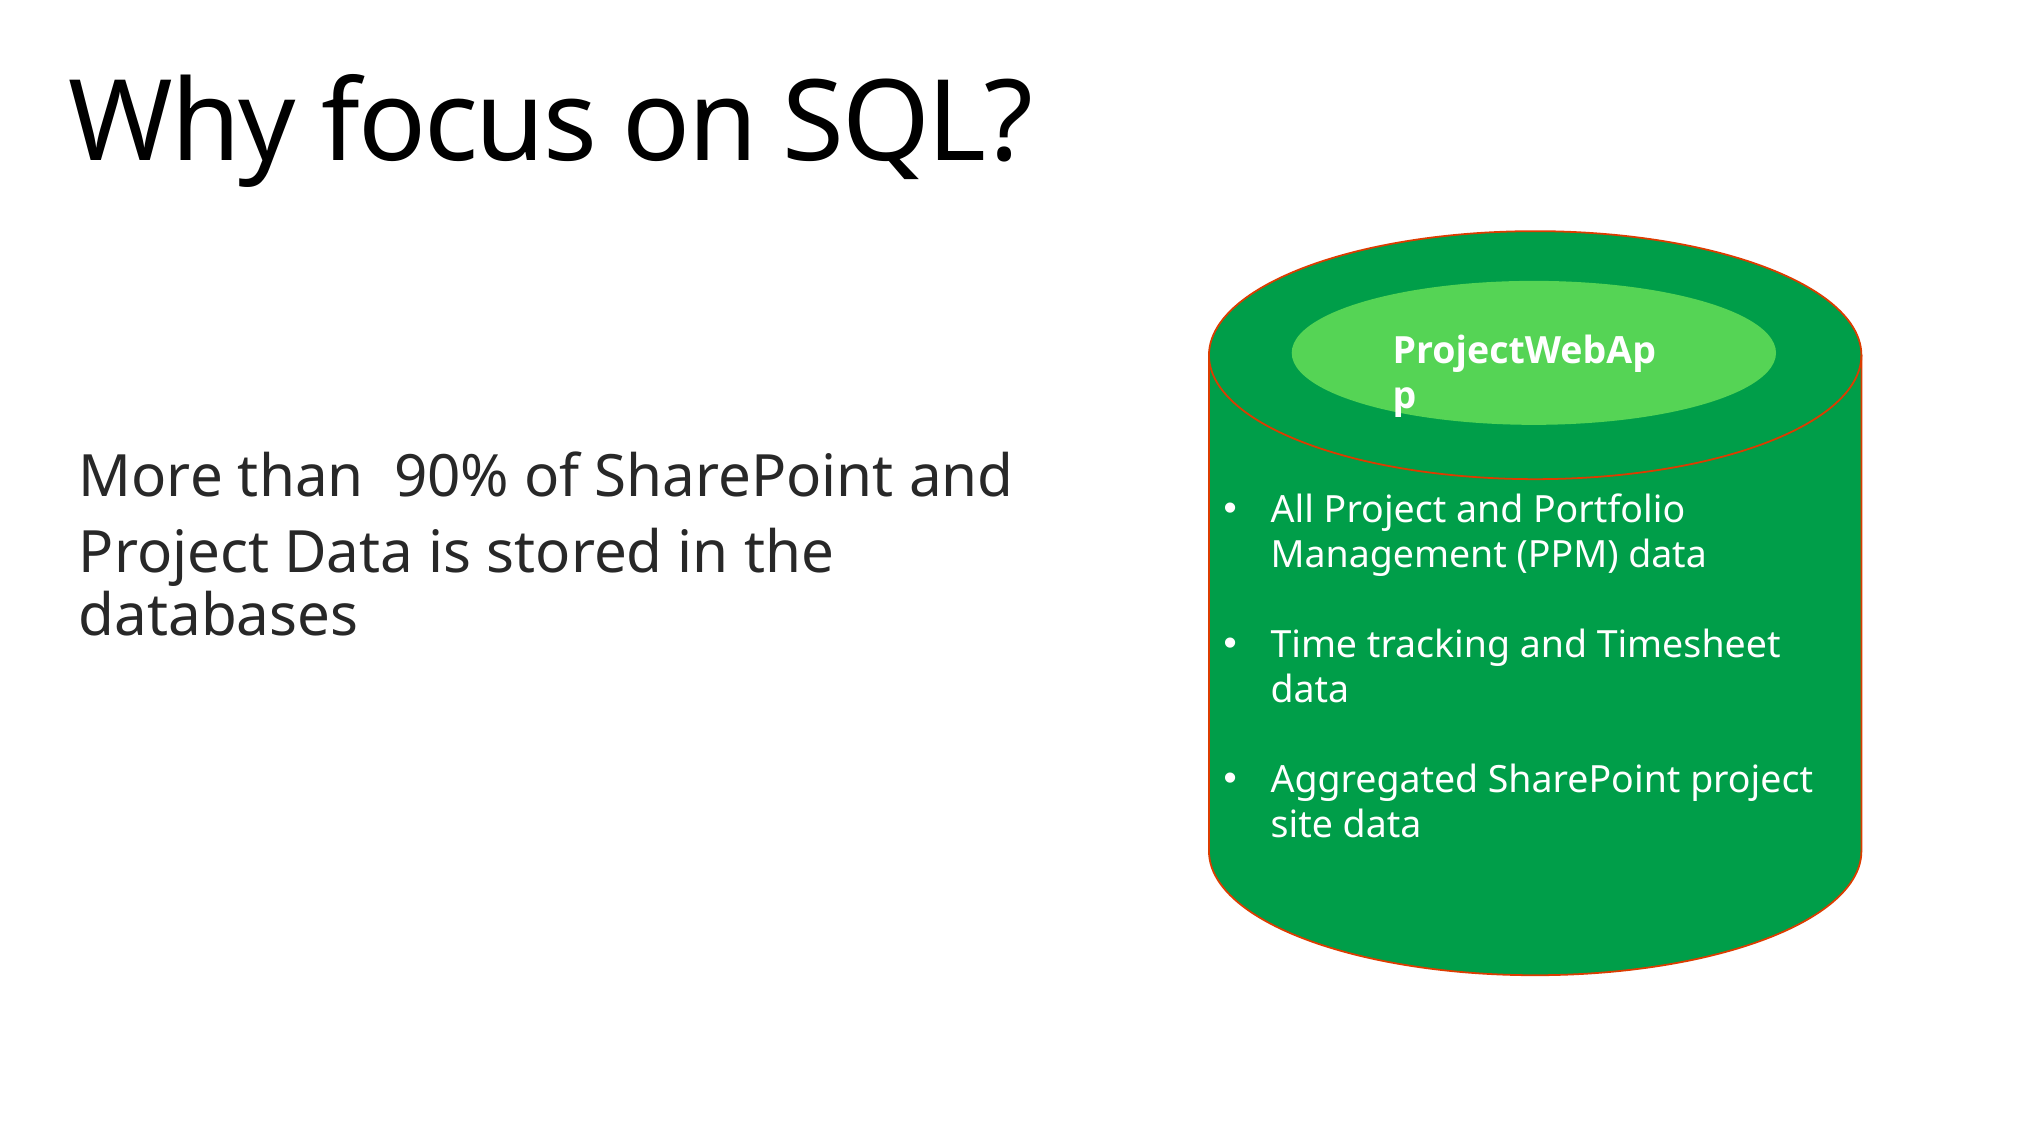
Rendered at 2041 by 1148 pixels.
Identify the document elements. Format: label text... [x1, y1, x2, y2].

text_box All Project and Portfolio Management (PPM) data Time tracking and Timesheet data Aggregated SharePoint project site data [1208, 230, 1863, 977]
text_box ProjectWebApp [1290, 280, 1777, 426]
text_box More than 90% of SharePoint and Project Data is stored in the databases [48, 422, 1101, 672]
title Why focus on SQL? [45, 48, 1996, 200]
